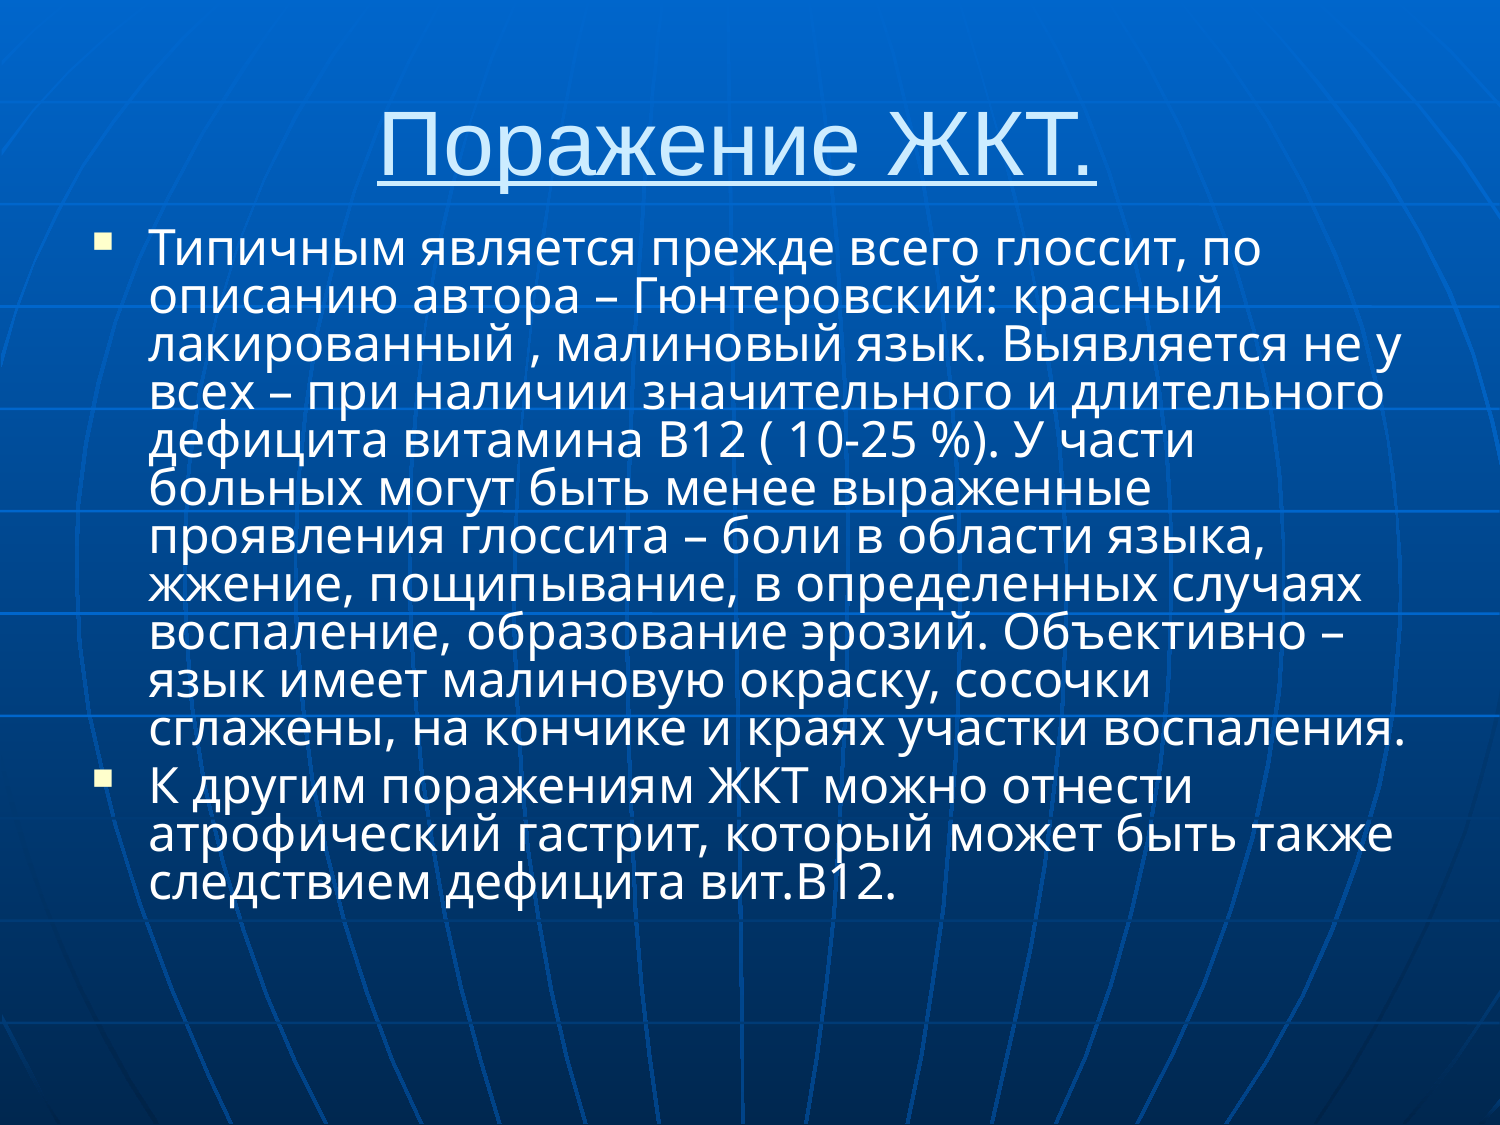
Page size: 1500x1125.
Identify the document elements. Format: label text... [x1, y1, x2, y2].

list Типичным является прежде всего глоссит, по описанию автора – Гюнтеровский: красный лакированный , малиновый язык. Выявляется не у всех – при наличии значительного и длительного дефицита витамина В12 ( 10-25 %). У части больных могут быть менее выраженные проявления глоссита – боли в области языка, жжение, пощипывание, в определенных случаях воспаление, образование эрозий. Объективно – язык имеет малиновую окраску, сосочки сглажены, на кончике и краях участки воспаления. К другим поражениям ЖКТ можно отнести атрофический гастрит, который может быть также следствием дефицита вит.В12. [76, 219, 1428, 1035]
title Поражение ЖКТ. [74, 45, 1426, 233]
